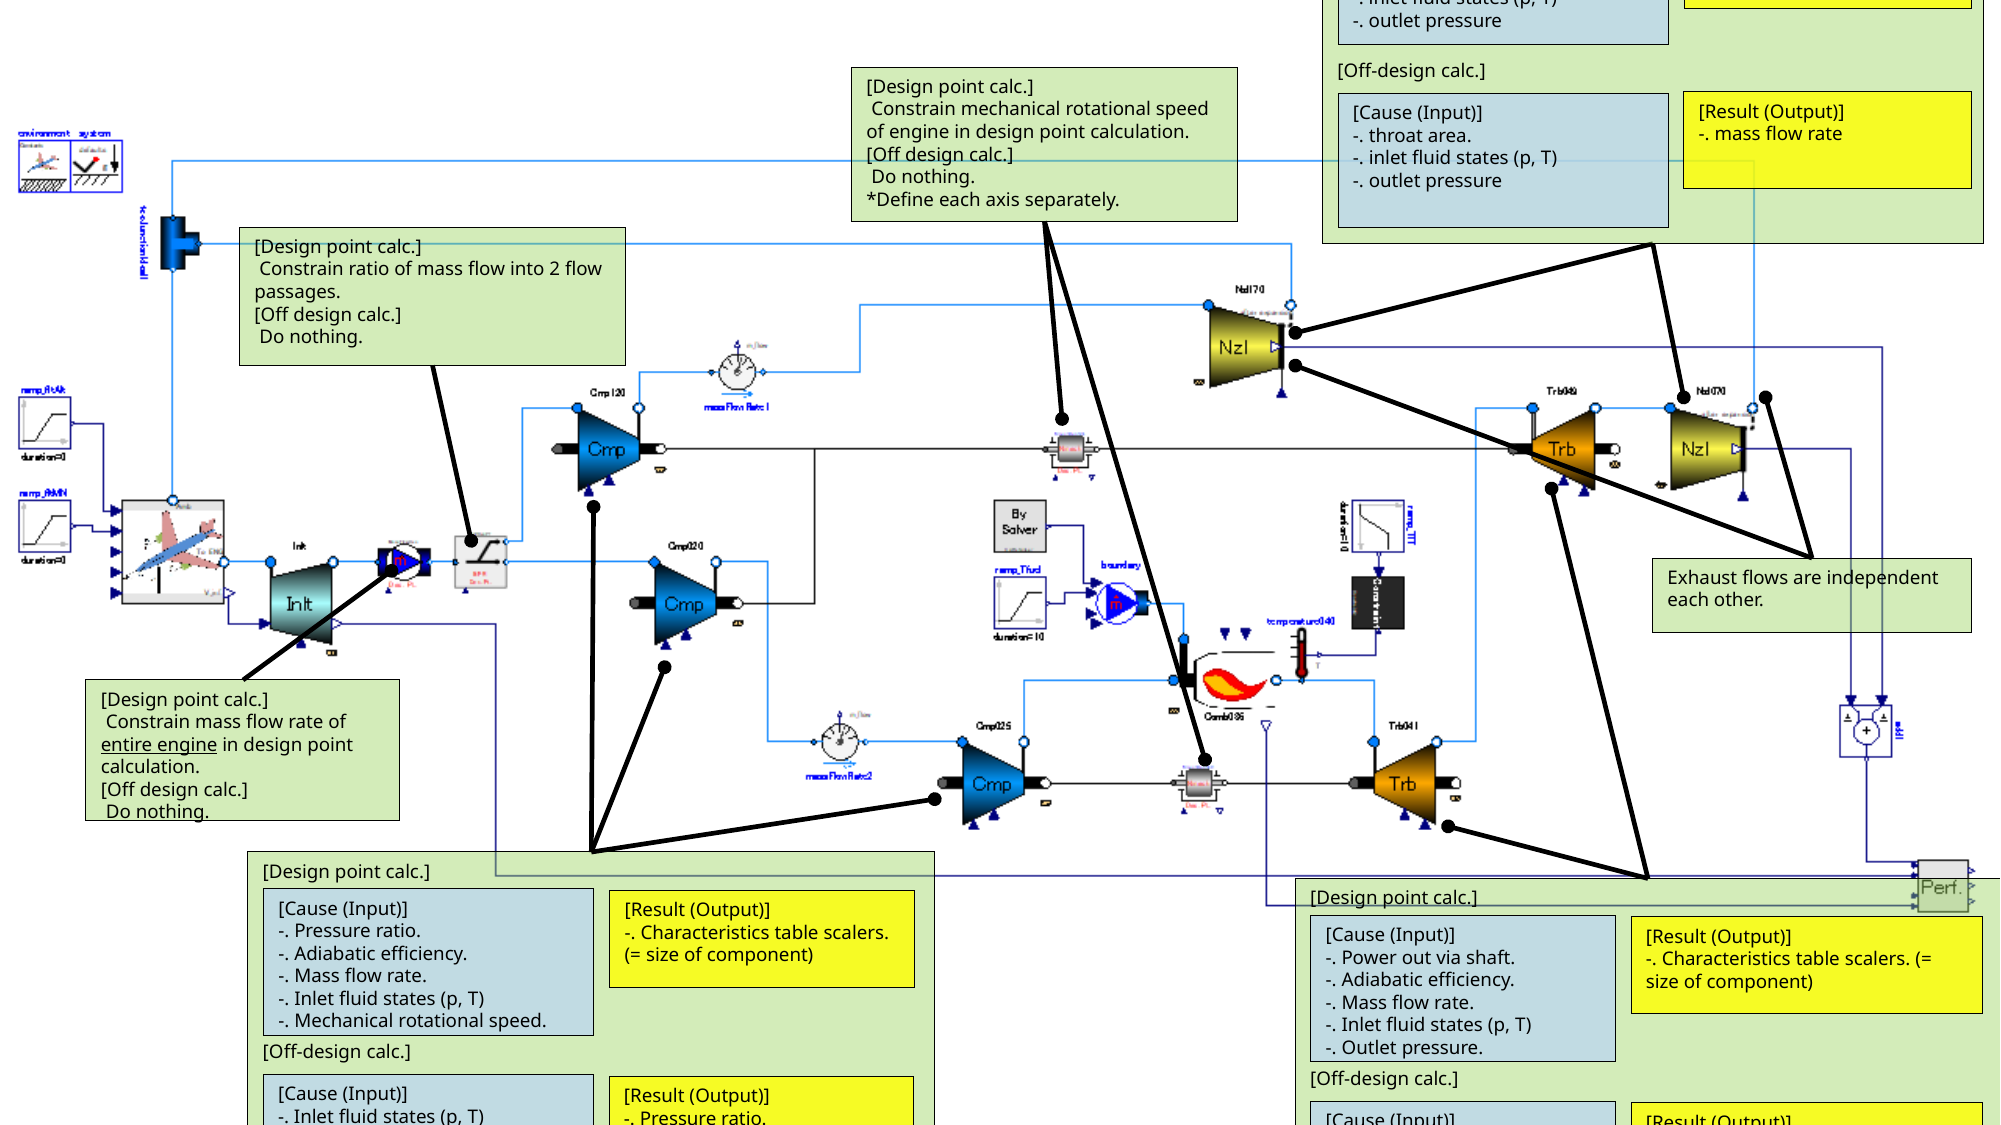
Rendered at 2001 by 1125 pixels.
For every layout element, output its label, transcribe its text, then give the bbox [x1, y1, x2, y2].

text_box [1044, 221, 1205, 760]
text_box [242, 570, 392, 680]
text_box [1322, 0, 1984, 244]
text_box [247, 851, 935, 1125]
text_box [665, 799, 935, 852]
text_box [Design point calc.] Constrain mechanical rotational speed of engine in design point calculation. [Off design calc.] Do nothing. *Define each axis separately. [851, 67, 1238, 115]
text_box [591, 667, 665, 853]
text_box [1295, 243, 1652, 333]
picture [1648, 115, 1988, 878]
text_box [1295, 365, 1813, 559]
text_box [432, 365, 472, 541]
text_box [1295, 878, 2000, 1125]
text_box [1551, 559, 1648, 879]
picture [6, 115, 1652, 927]
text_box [1448, 826, 1551, 879]
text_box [1652, 243, 1684, 365]
